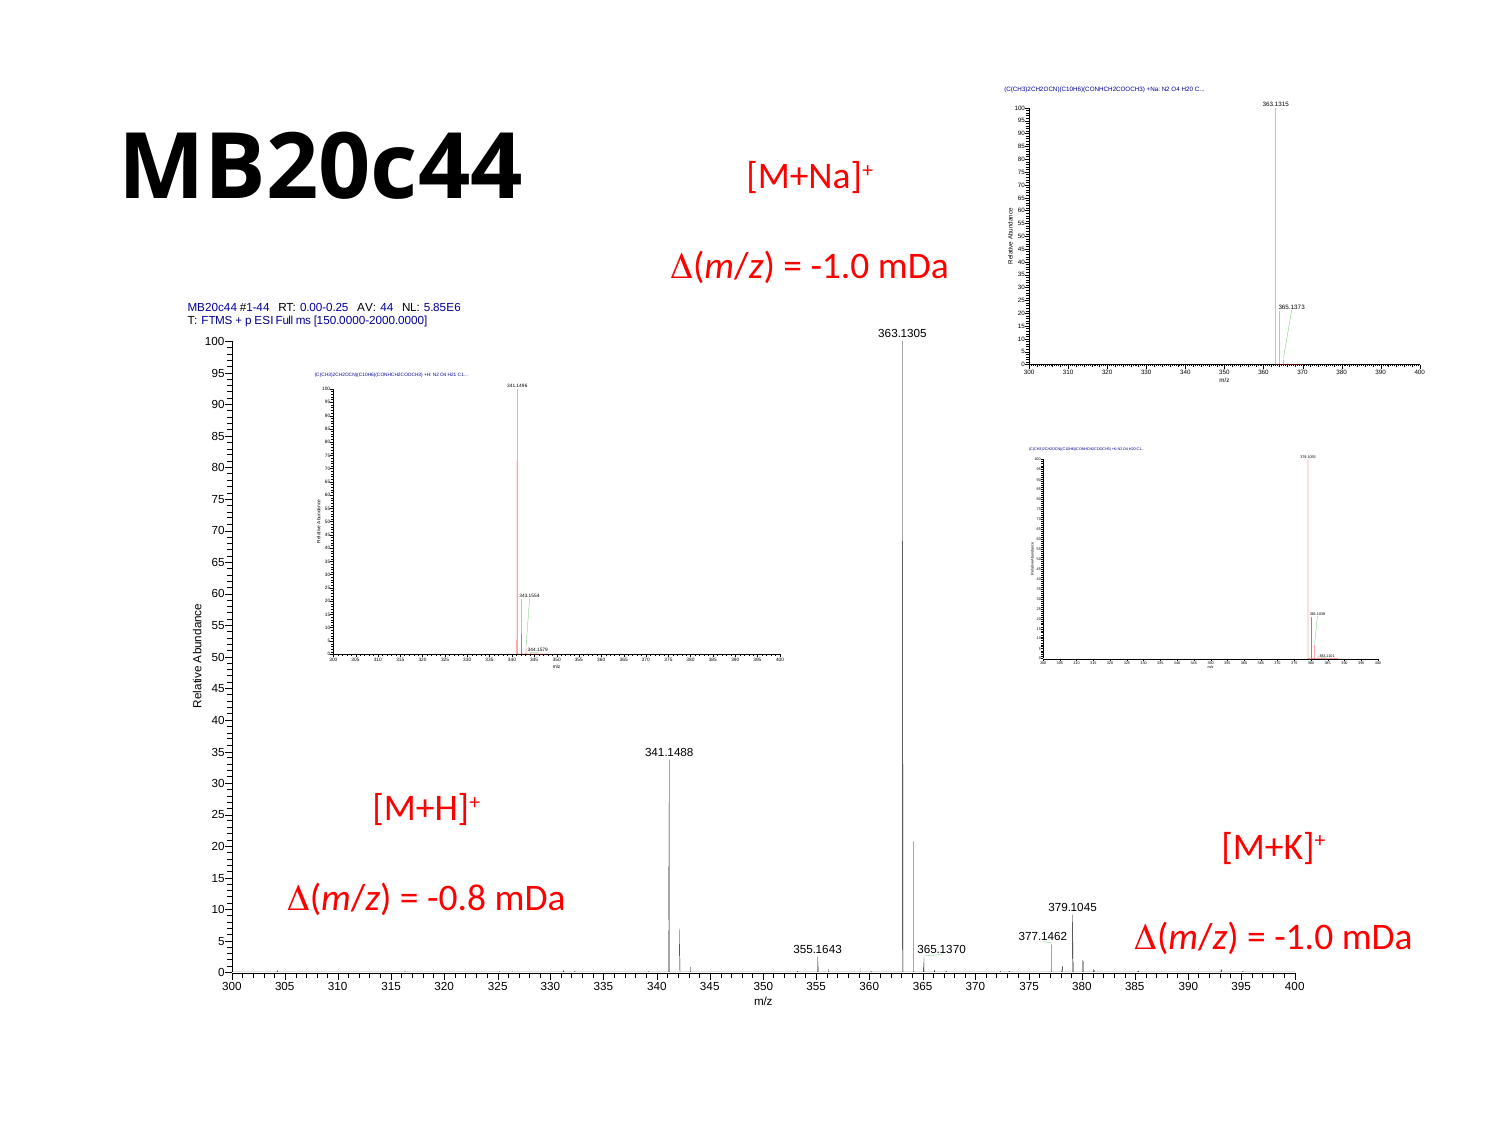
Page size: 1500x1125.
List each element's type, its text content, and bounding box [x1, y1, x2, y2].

text_box [M+K]+ D(m/z) = -1.0 mDa [1314, 814, 1428, 964]
title MB20c44 [103, 59, 1397, 278]
picture [1004, 85, 1430, 386]
text_box [M+Na]+ D(m/z) = -1.0 mDa [655, 143, 964, 294]
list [186, 299, 1314, 1014]
picture [1028, 446, 1385, 672]
picture [314, 371, 789, 672]
